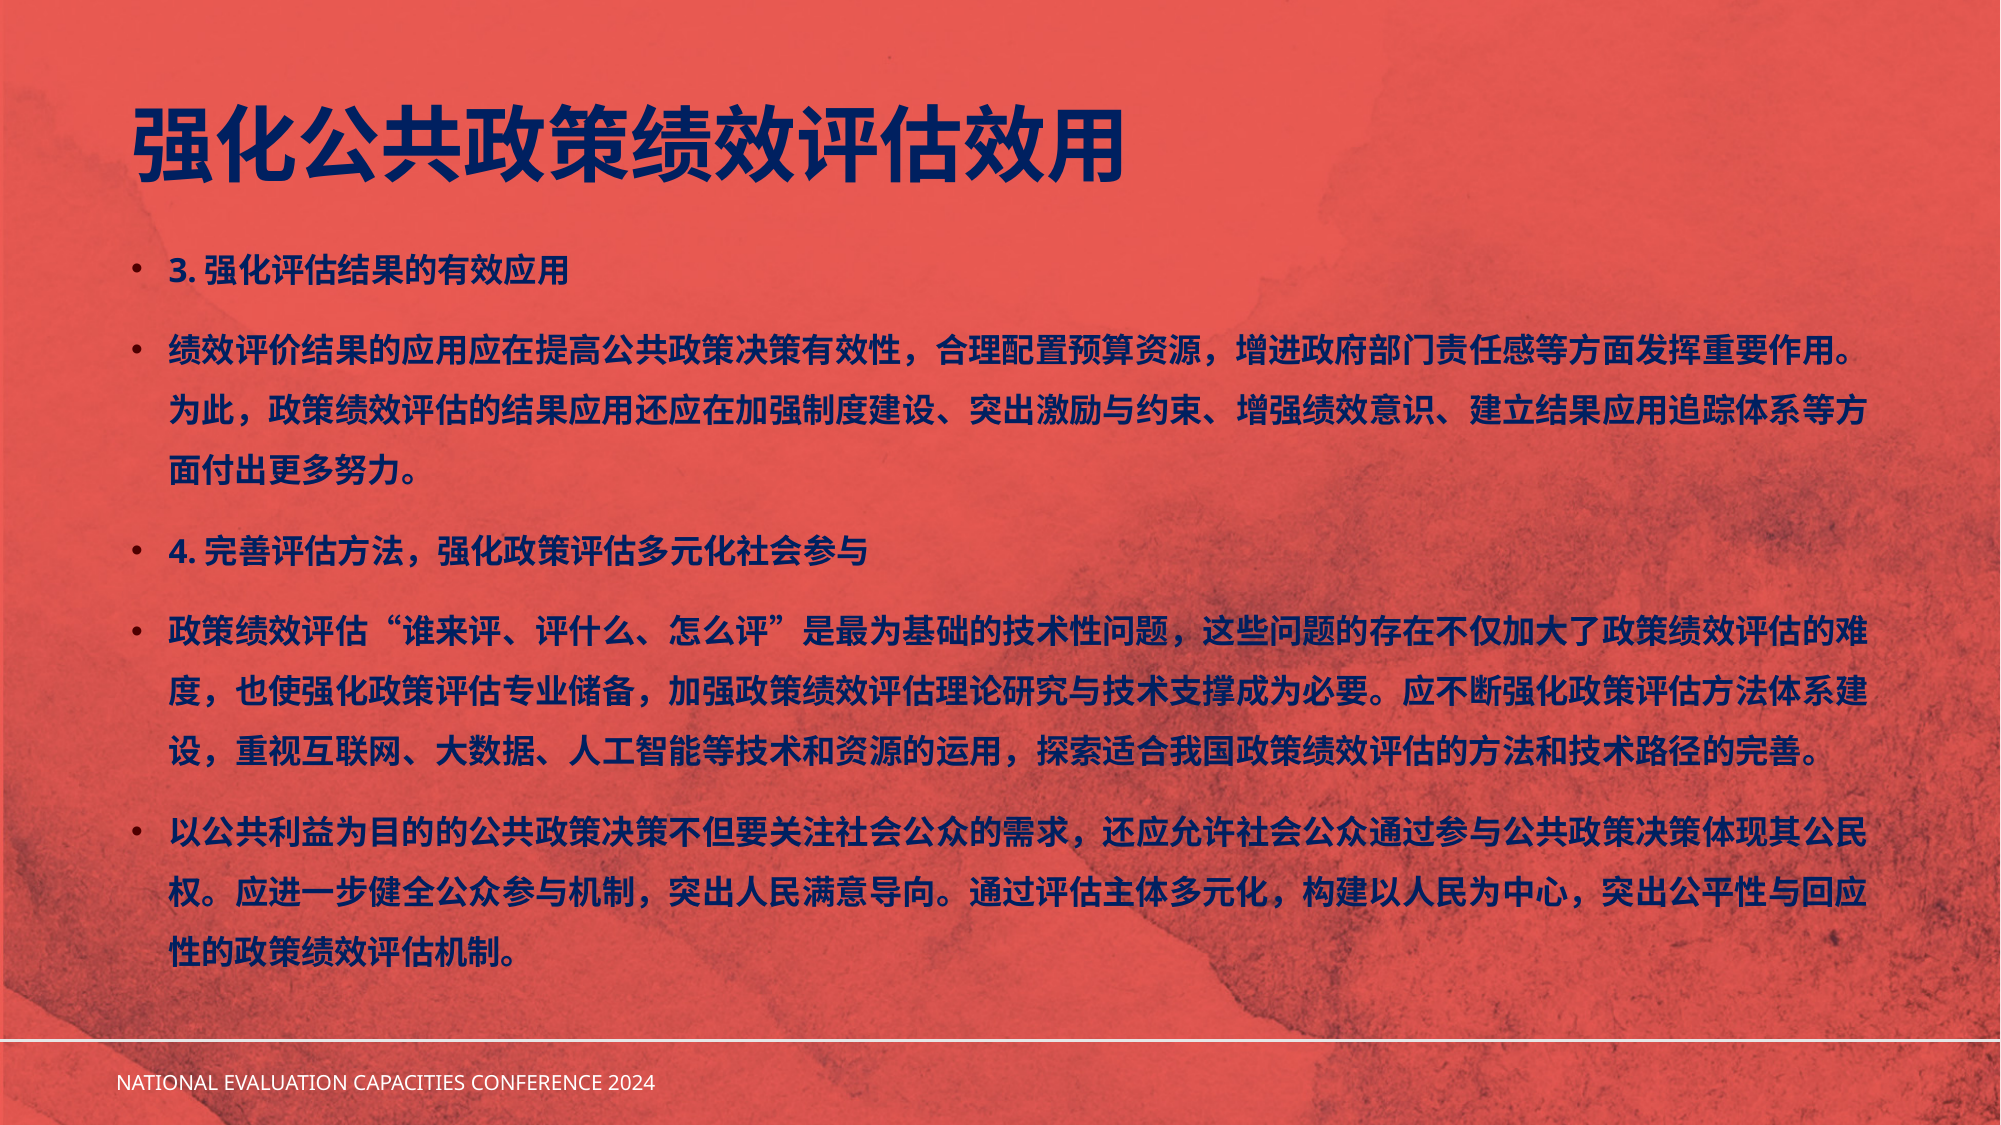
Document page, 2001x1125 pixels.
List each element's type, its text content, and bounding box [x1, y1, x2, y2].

title 强化公共政策绩效评估效用 [116, 95, 1884, 202]
picture [0, 0, 2001, 1125]
list 3.强化评估结果的有效应用 绩效评价结果的应用应在提高公共政策决策有效性，合理配置预算资源，增进政府部门责任感等方面发挥重要作用。为此，政策绩效评估的结果应用还应在加强制度建设、突出激励与约束、增强绩效意识、建立结果应用追踪体系等方面付出更多努力。 4.完善评估方法，强化政策评估多元化社会参与 政策绩效评估“谁来评、评什么、怎么评”是最为基础的技术性问题，这些问题的存在不仅加大了政策绩效评估的难度，也使强化政策评估专业储备，加强政策绩效评估理论研究与技术支撑成为必要。应不断强化政策评估方法体系建设，重视互联网、大数据、人工智能等技术和资源的运用，探索适合我国政策绩效评估的方法和技术路径的完善。 以公共利益为目的的公共政策决策不但要关注社会公众的需求，还应允许社会公众通过参与公共政策决策体现其公民权。应进一步健全公众参与机制，突出人民满意导向。通过评估主体多元化，构建以人民为中心，突出公平性与回应性的政策绩效评估机制。 [116, 221, 1884, 1034]
